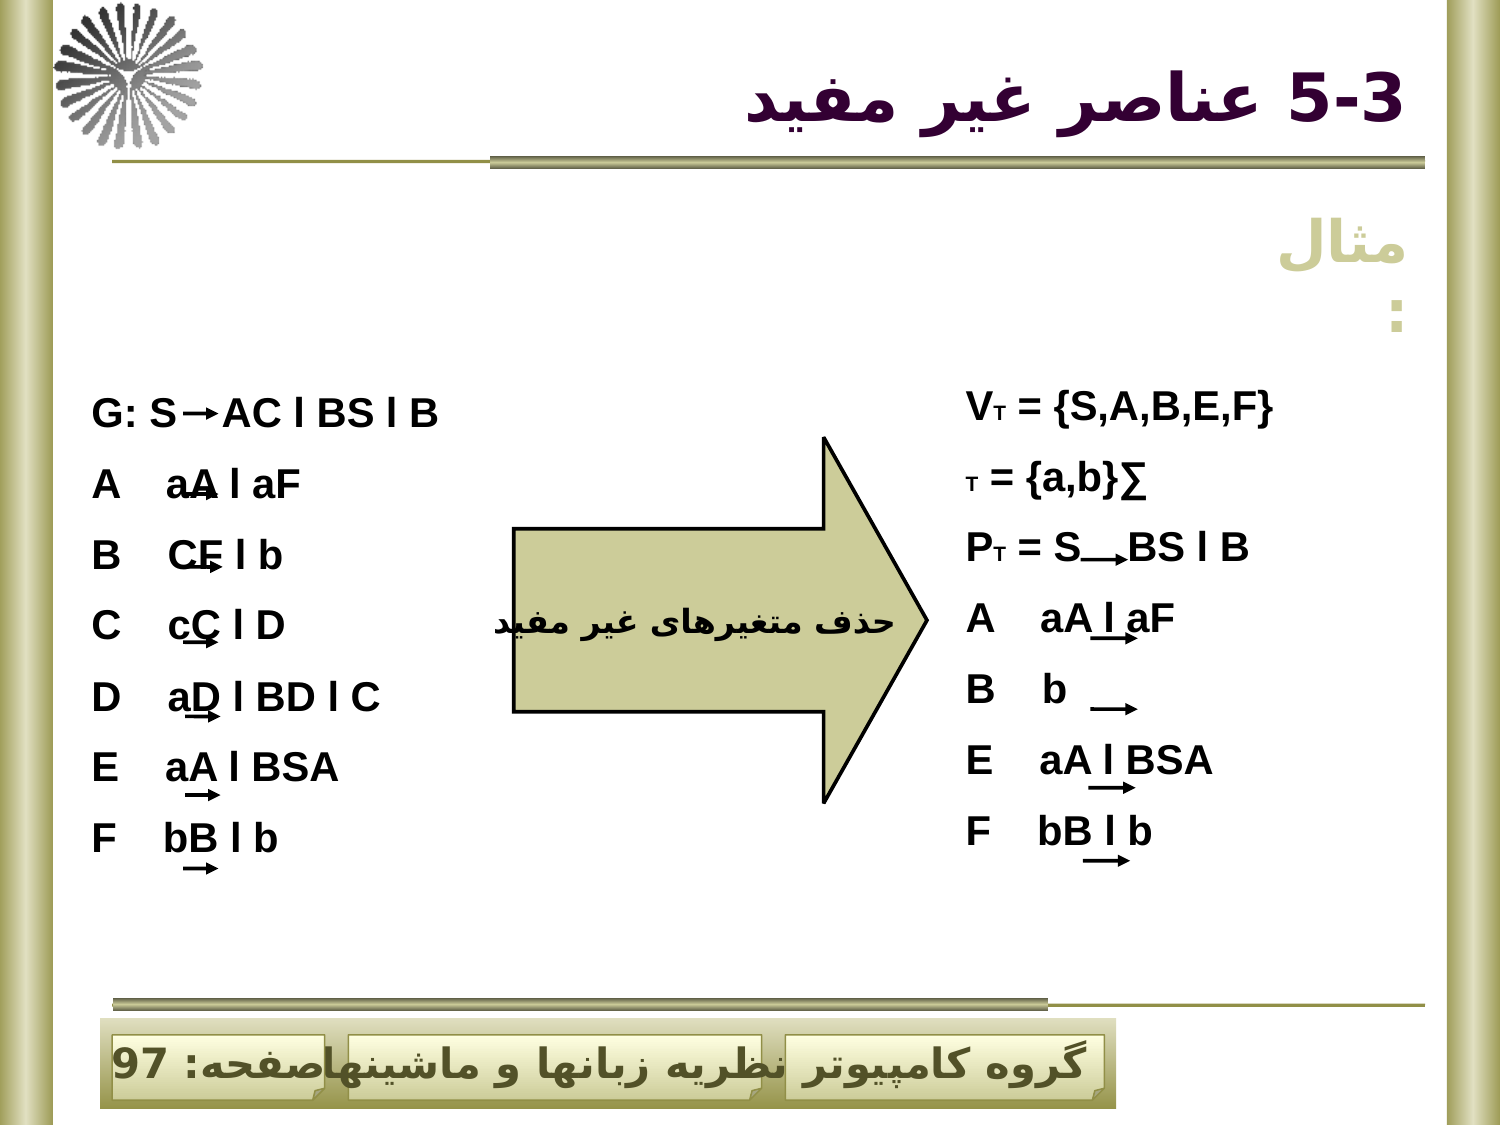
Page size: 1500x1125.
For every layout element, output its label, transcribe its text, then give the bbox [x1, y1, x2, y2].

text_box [76, 370, 1412, 894]
title 5-3 عناصر غیر مفید [147, 42, 1423, 147]
text_box مثال: [1257, 196, 1424, 352]
